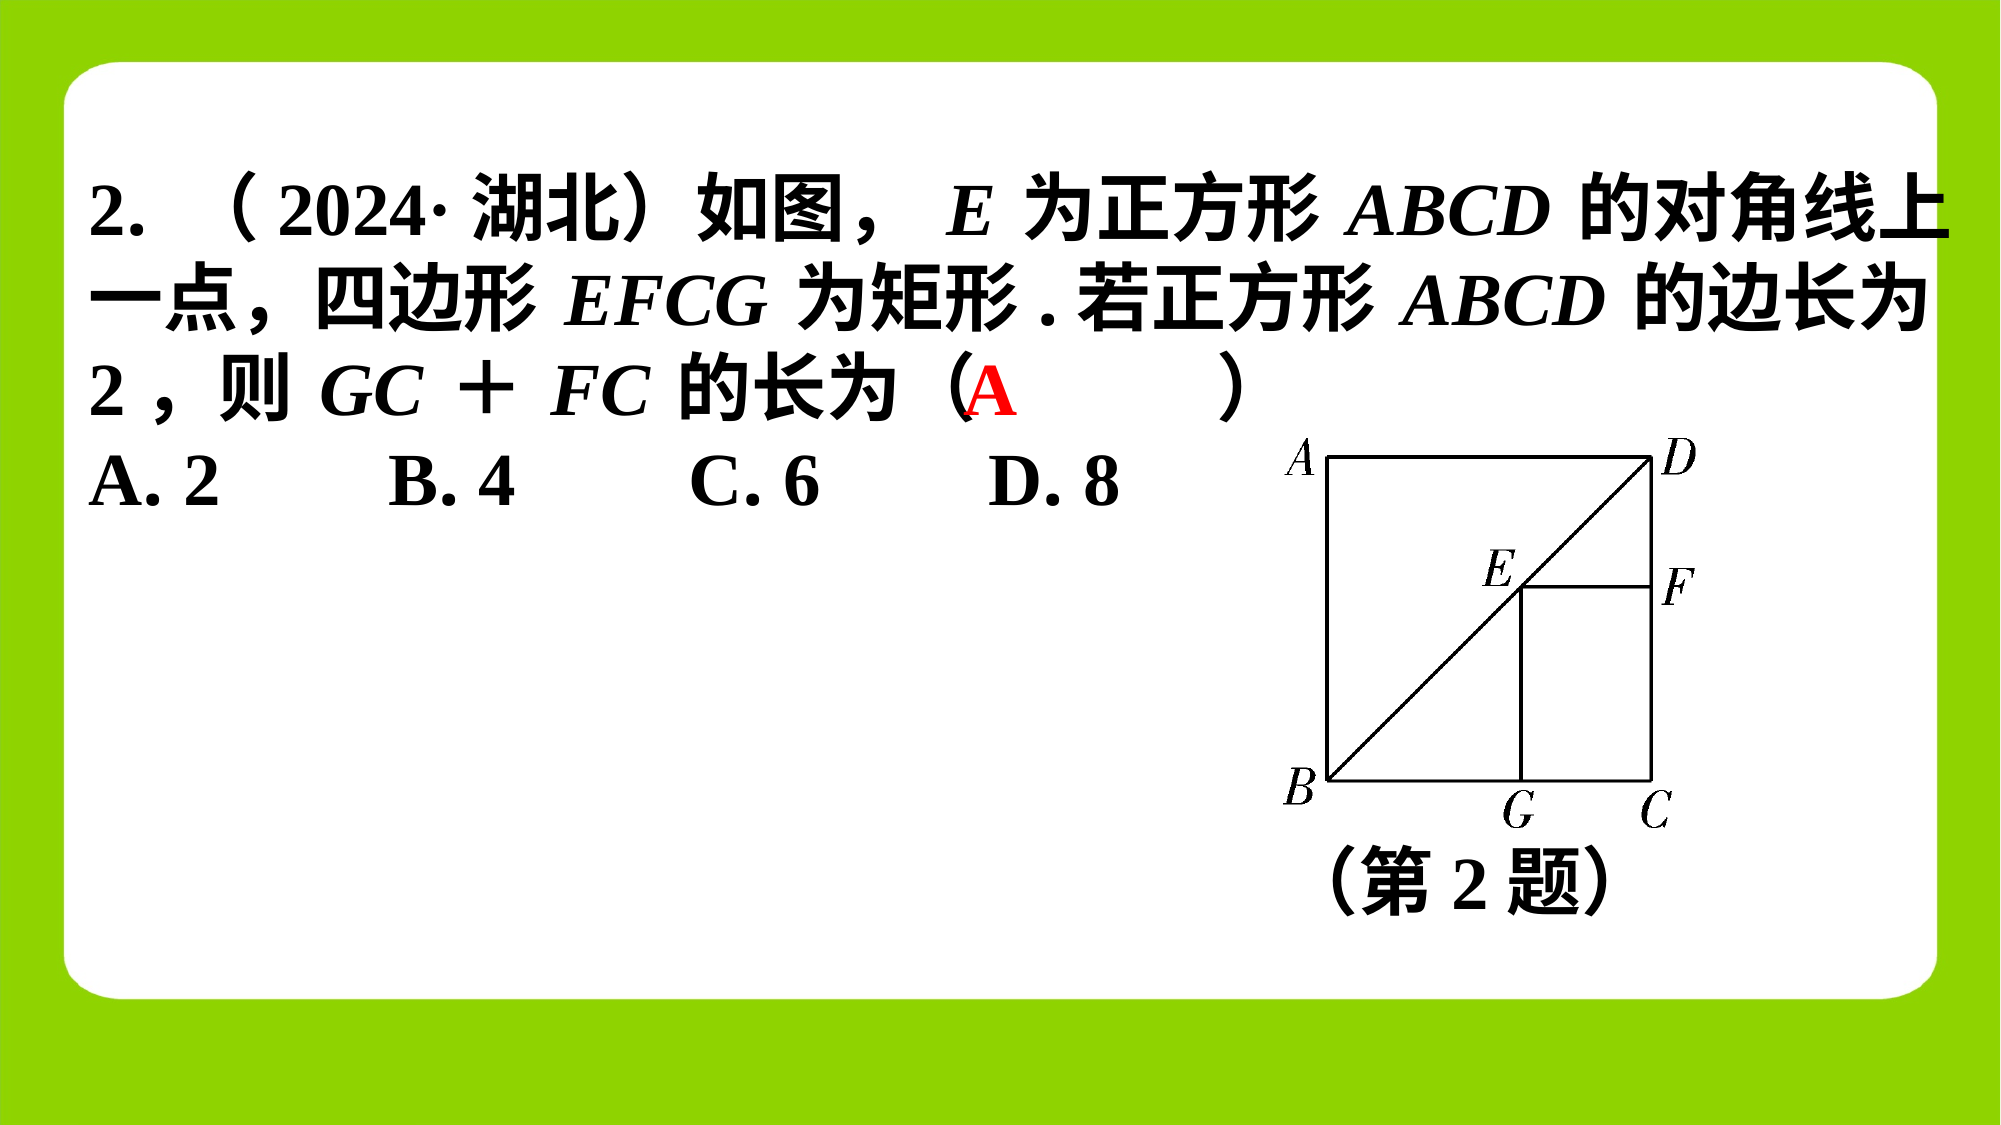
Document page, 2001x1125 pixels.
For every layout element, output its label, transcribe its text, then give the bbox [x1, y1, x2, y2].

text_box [1283, 438, 1852, 926]
picture [0, 0, 2001, 1125]
text_box A [948, 333, 1033, 439]
text_box 2. （2024·湖北）如图，E为正方形ABCD的对角线上 一点，四边形EFCG为矩形.若正方形ABCD的边长为 2，则GC＋FC的长为（ A ） A. 2 B. 4 C. 6 D. 8 [88, 160, 1974, 434]
